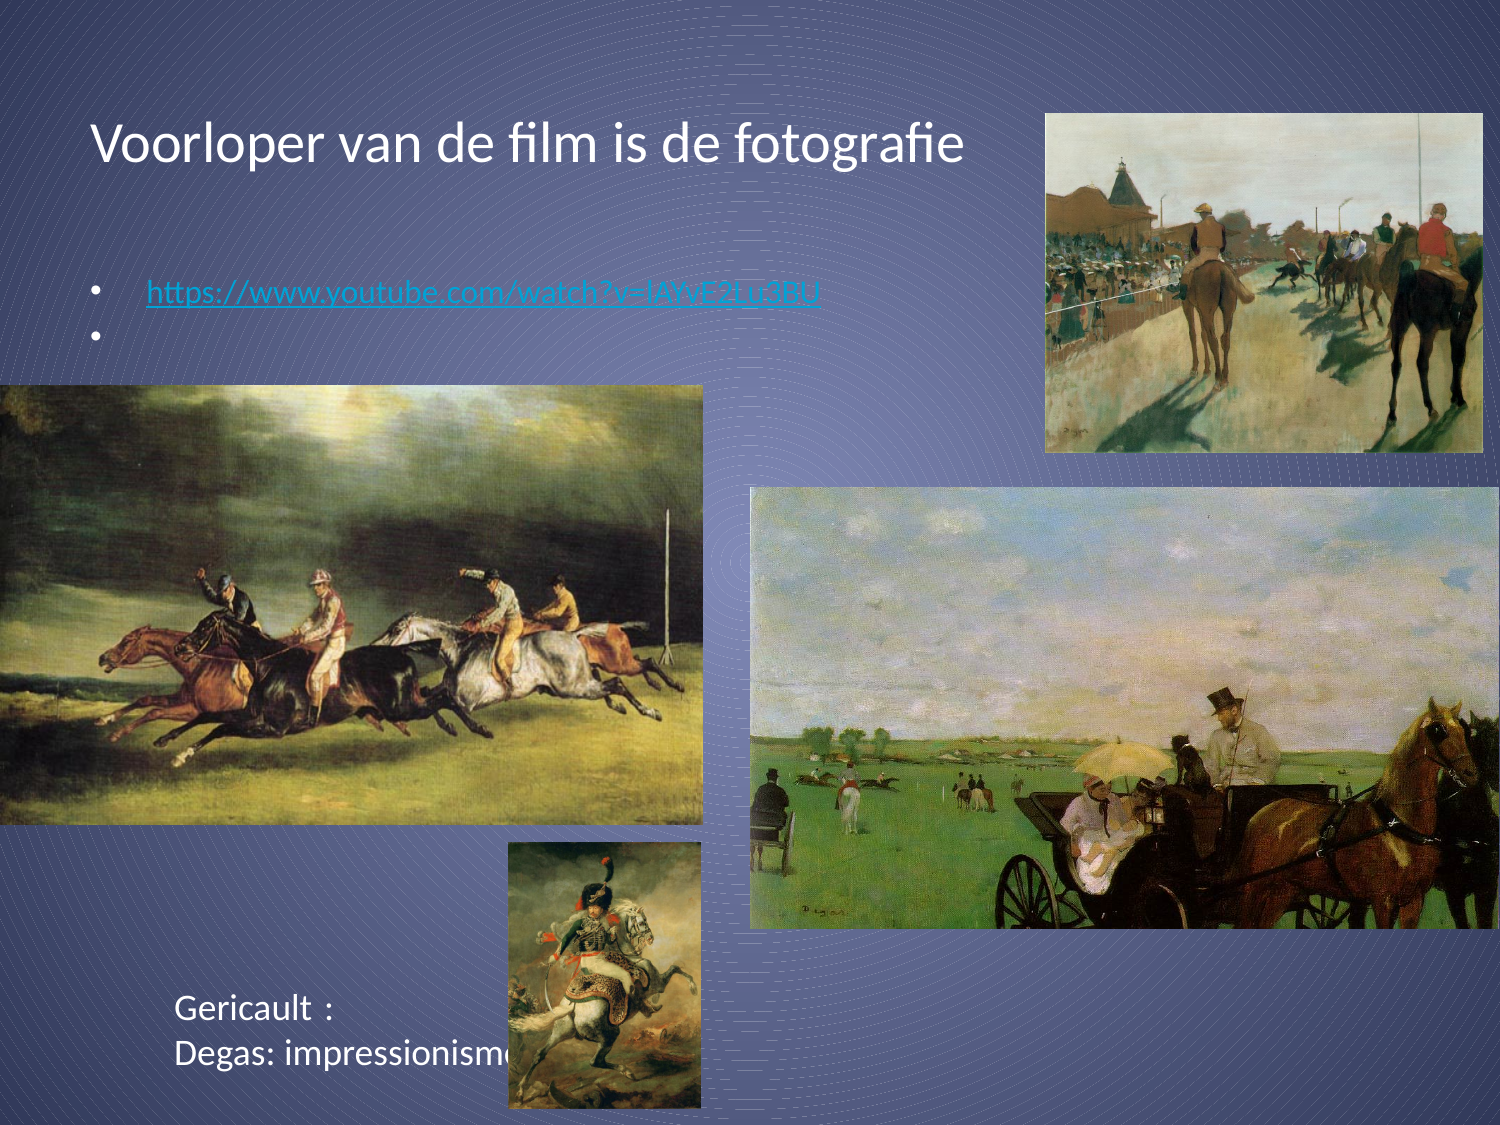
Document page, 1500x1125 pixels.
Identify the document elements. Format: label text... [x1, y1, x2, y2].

picture [1045, 113, 1483, 453]
title Voorloper van de film is de fotografie [75, 45, 1425, 233]
text_box Gericault : Degas: impressionisme [159, 975, 503, 1081]
picture [749, 486, 1499, 929]
picture [0, 385, 703, 825]
picture [508, 842, 701, 1110]
text_box Gericault : Degas: impressionisme [705, 975, 1425, 1081]
list https://www.youtube.com/watch?v=lAYvE2Lu3BU [75, 262, 1425, 1005]
